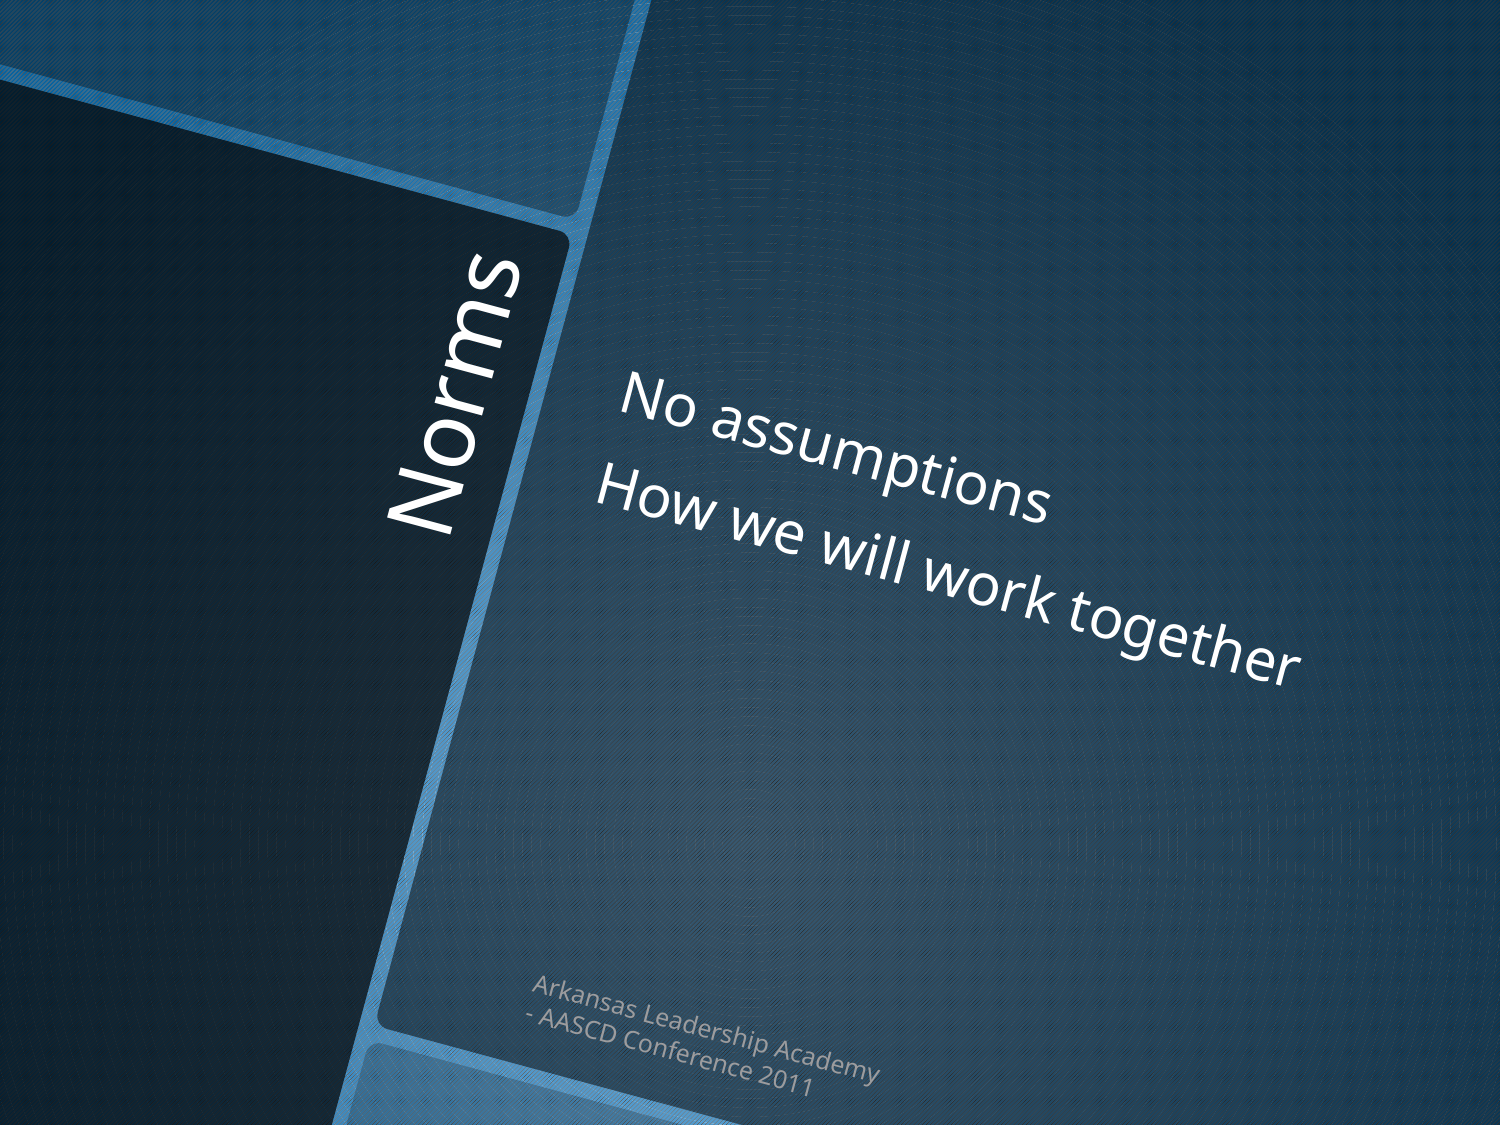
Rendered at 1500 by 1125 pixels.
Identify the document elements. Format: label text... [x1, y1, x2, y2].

list No assumptions How we will work together [475, 72, 1430, 1076]
title Norms [69, 181, 554, 1056]
footer Arkansas Leadership Academy - AASCD Conference 2011 [508, 963, 903, 1123]
